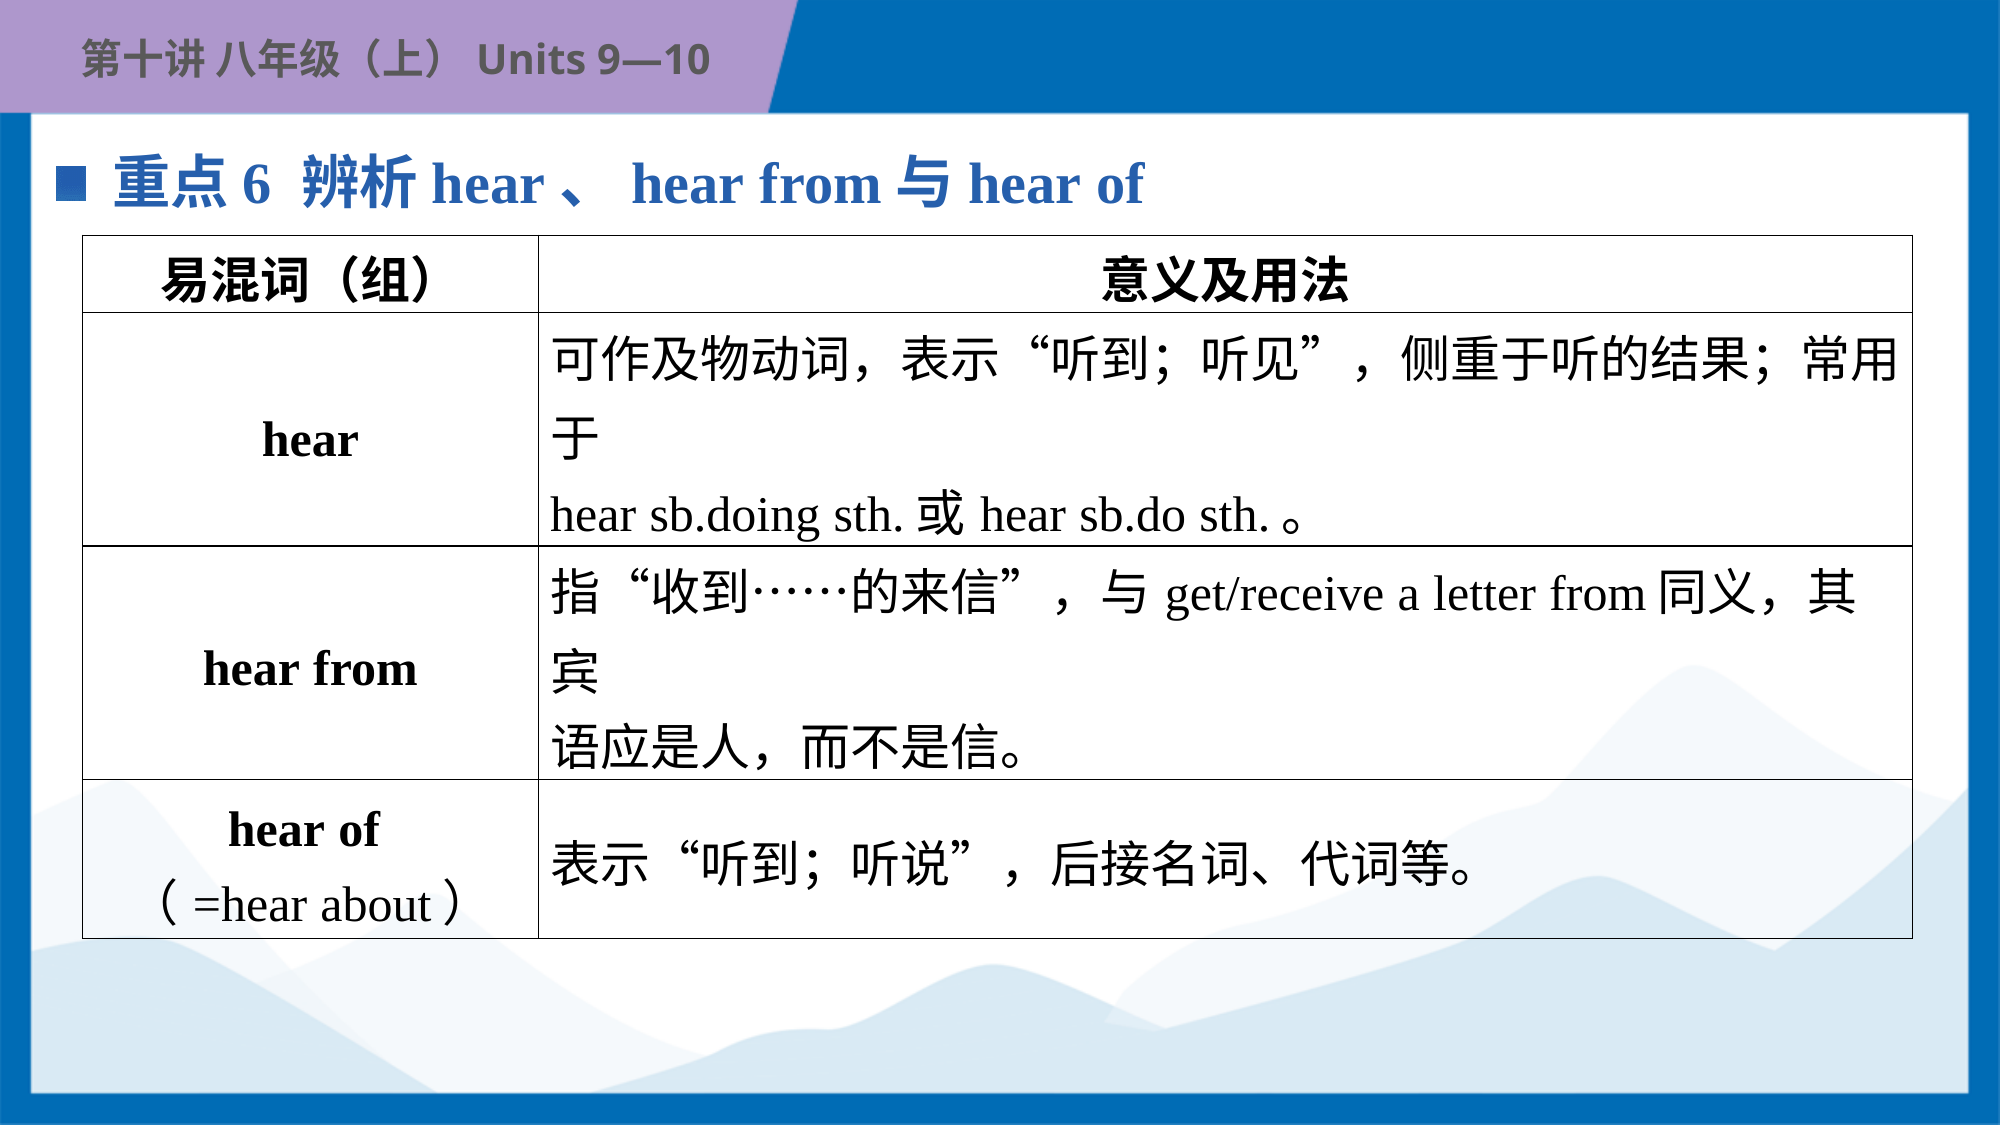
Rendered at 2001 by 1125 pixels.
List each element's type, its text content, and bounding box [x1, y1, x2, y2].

table_cell hear from [83, 547, 538, 779]
table_header 意义及用法 [539, 236, 1912, 312]
table_cell hear of （=hear about） [83, 780, 538, 938]
table_cell 表示“听到；听说”，后接名词、代词等。 [539, 780, 1912, 938]
text_box 重点6 辨析hear、hear from与hear of [112, 144, 1917, 215]
table_cell 可作及物动词，表示“听到；听见”，侧重于听的结果；常用于 hear sb.doing sth.或hear sb.do sth.。 [539, 313, 1912, 545]
table_cell 指“收到……的来信”，与get/receive a letter from同义，其宾 语应是人，而不是信。 [539, 547, 1912, 779]
table_cell hear [83, 313, 538, 545]
table_header 易混词（组） [83, 236, 538, 312]
picture [0, 0, 2000, 1125]
